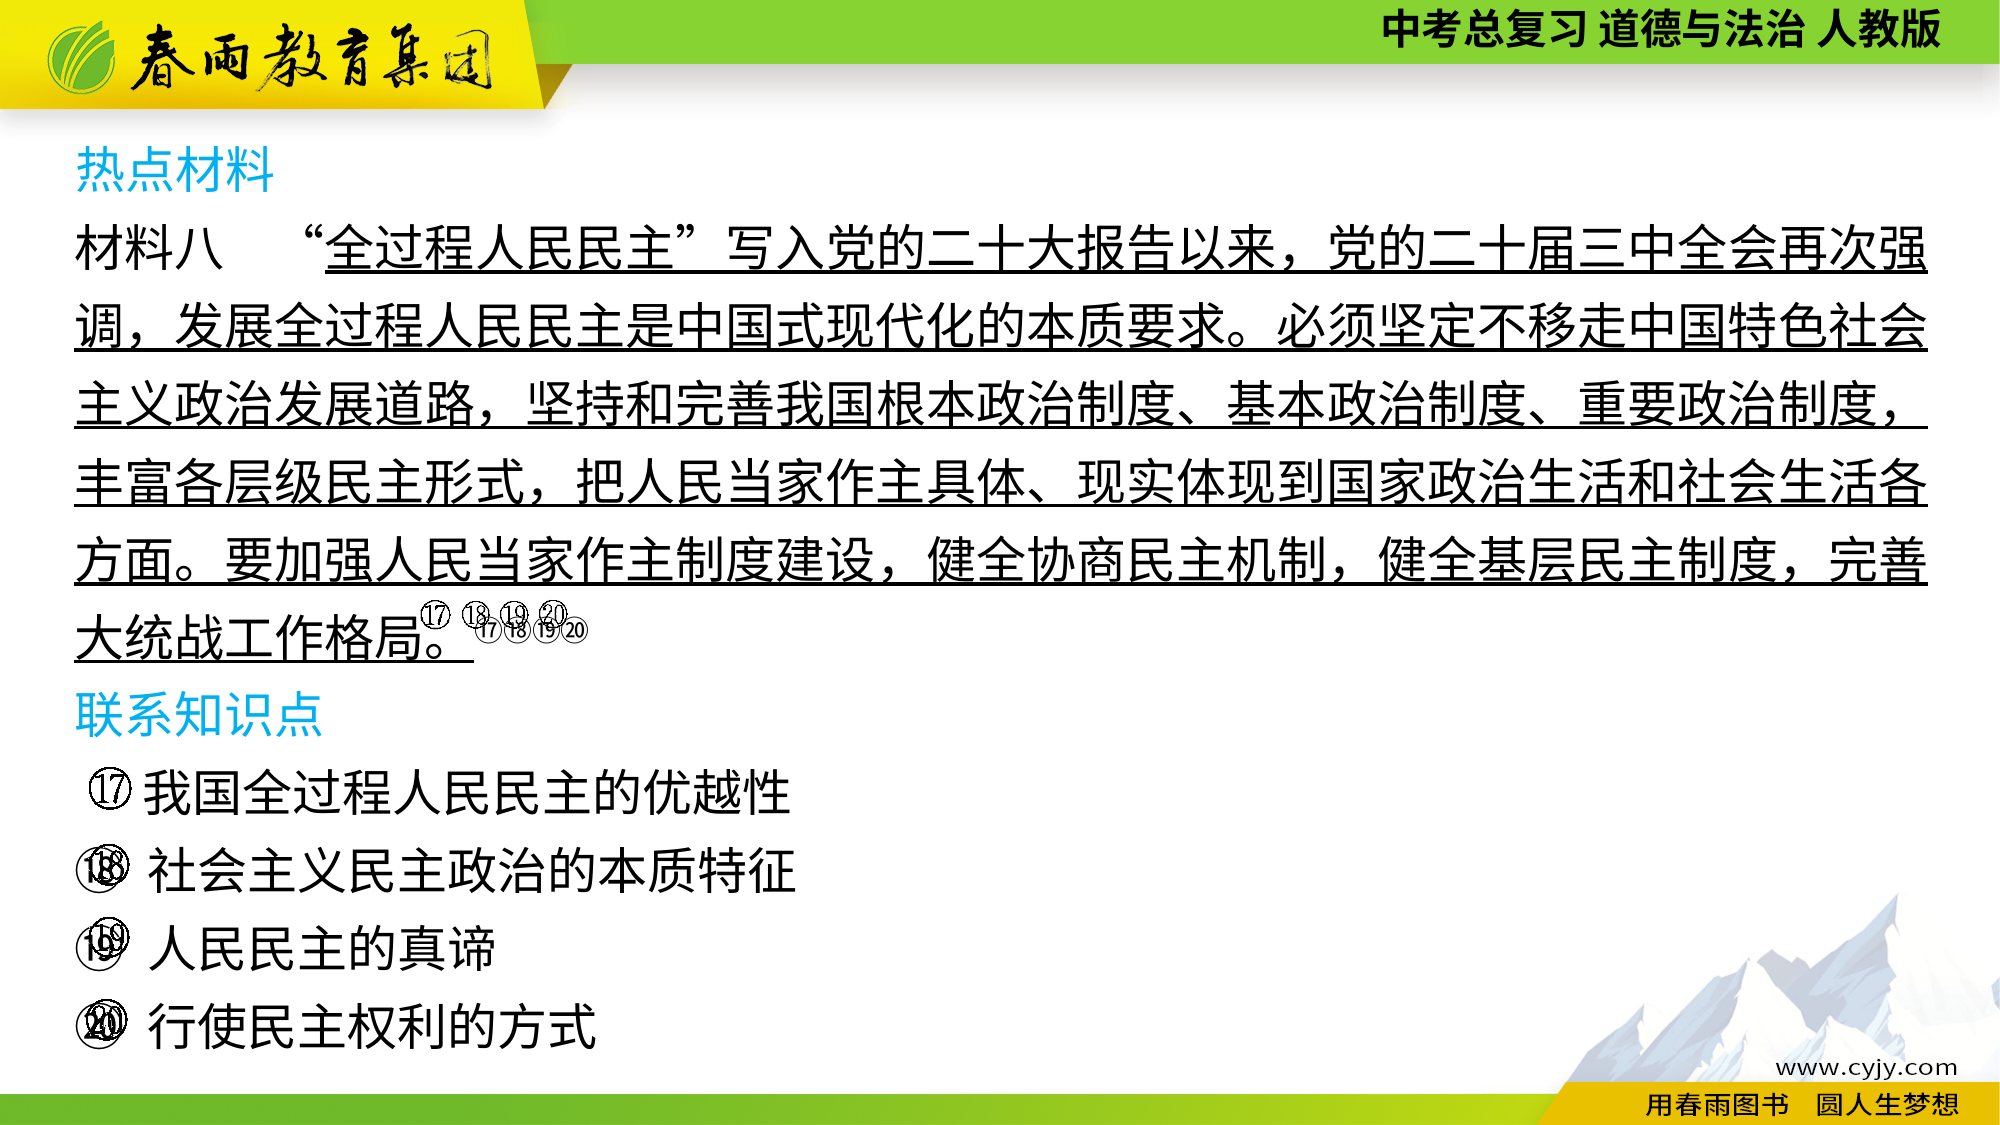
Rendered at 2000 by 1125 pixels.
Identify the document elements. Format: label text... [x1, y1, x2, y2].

list 材料八 “全过程人民民主”写入党的二十大报告以来，党的二十届三中全会再次强调，发展全过程人民民主是中国式现代化的本质要求。必须坚定不移走中国特色社会主义政治发展道路，坚持和完善我国根本政治制度、基本政治制度、重要政治制度，丰富各层级民主形式，把人民当家作主具体、现实体现到国家政治生活和社会生活各方面。要加强人民当家作主制度建设，健全协商民主机制，健全基层民主制度，完善大统战工作格局。⑰⑱⑲⑳ 联系知识点 我国全过程人民民主的优越性 ⑱ 社会主义民主政治的本质特征 ⑲ 人民民主的真谛 ⑳ 行使民主权利的方式 [59, 190, 1944, 1064]
text_box 热点材料 [60, 113, 291, 207]
picture [0, 0, 2000, 1125]
